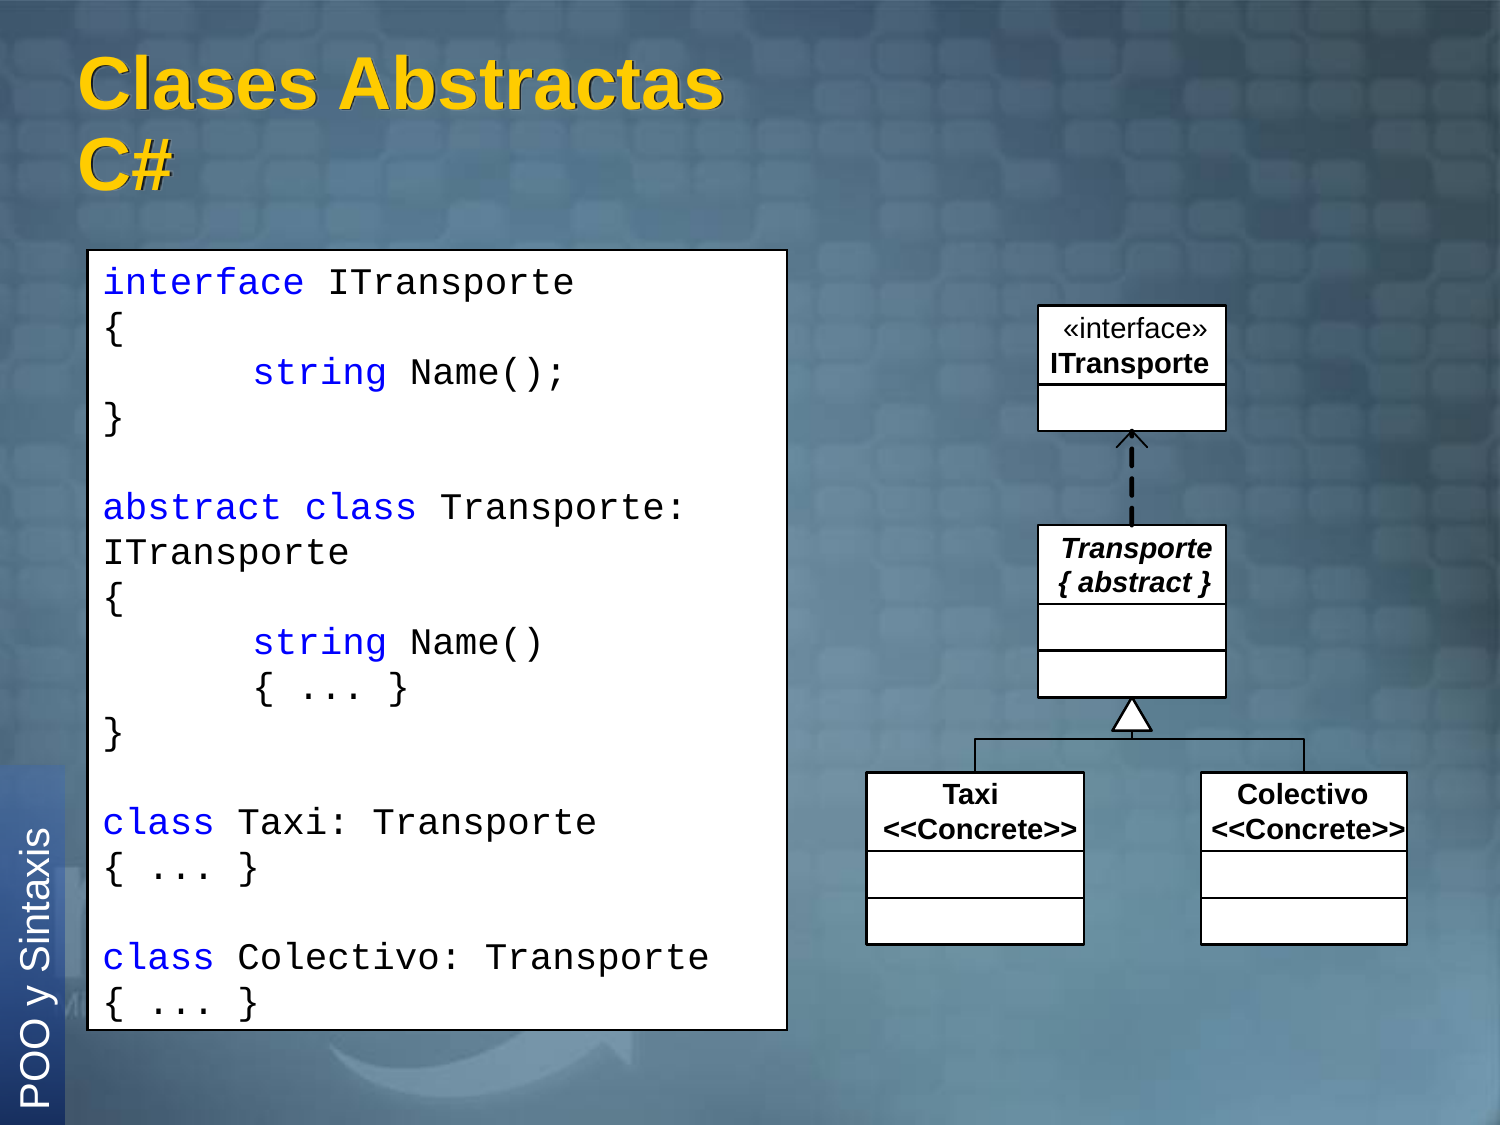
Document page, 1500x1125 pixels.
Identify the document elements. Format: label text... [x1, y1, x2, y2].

text_box [1112, 697, 1152, 731]
text_box [1130, 477, 1134, 497]
text_box [866, 898, 1085, 945]
text_box POO y Sintaxis [0, 765, 65, 1125]
text_box <<Concrete>> [883, 810, 1078, 846]
text_box [1116, 430, 1148, 448]
text_box Colectivo [1237, 775, 1369, 810]
title Clases Abstractas C# [62, 37, 1440, 143]
text_box [861, 299, 1413, 950]
text_box [975, 731, 1132, 773]
text_box Taxi [942, 775, 1000, 810]
text_box [1130, 506, 1134, 527]
text_box { abstract } [1058, 563, 1212, 599]
text_box [1130, 448, 1134, 468]
text_box Transporte [1060, 529, 1213, 565]
text_box [1037, 651, 1226, 698]
text_box <<Concrete>> [1211, 810, 1406, 846]
text_box [1200, 898, 1408, 945]
text_box [866, 851, 1085, 898]
text_box [1200, 851, 1408, 898]
picture [0, 0, 1500, 1125]
text_box [1132, 731, 1305, 773]
text_box interface ITransporte { string Name(); } abstract class Transporte: ITransporte { string Name() { ... } } class Taxi: Transporte { ... } class Colectivo: Transporte { ... } [87, 249, 788, 1030]
text_box [1037, 385, 1226, 431]
text_box [1200, 772, 1408, 851]
text_box [1037, 525, 1226, 604]
text_box «interface» [1063, 309, 1209, 344]
text_box [1037, 305, 1226, 385]
text_box [1037, 604, 1226, 651]
text_box ITransporte [1050, 344, 1210, 380]
text_box [866, 772, 1085, 851]
